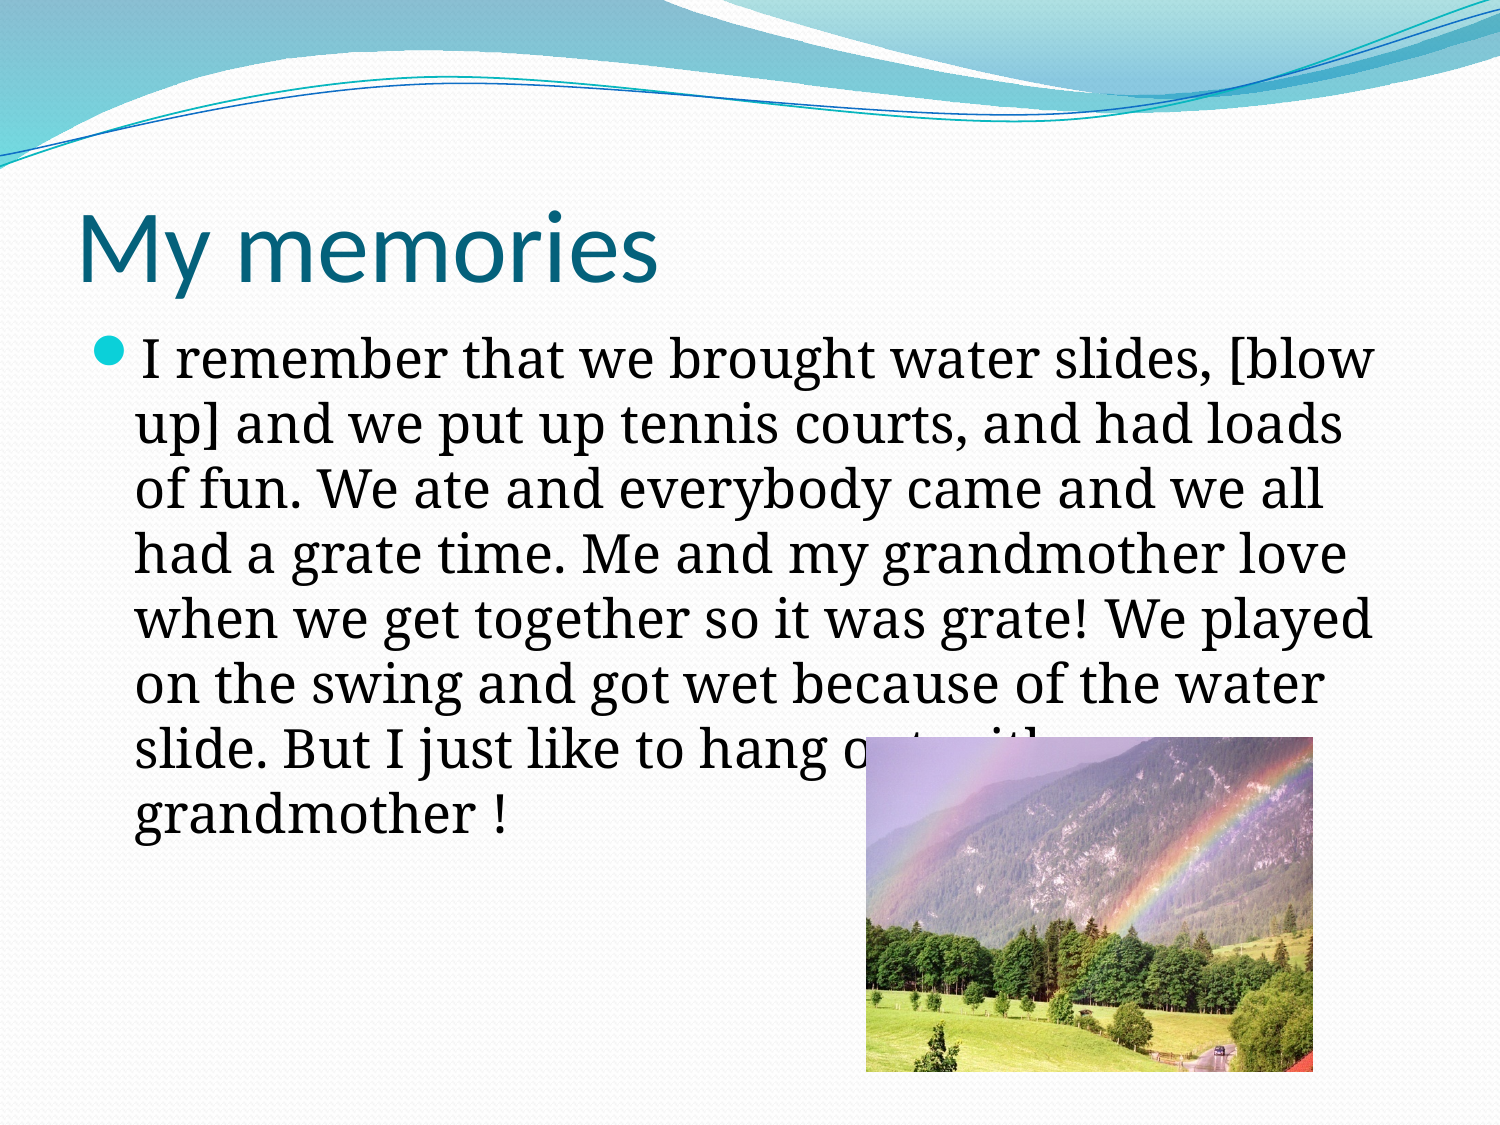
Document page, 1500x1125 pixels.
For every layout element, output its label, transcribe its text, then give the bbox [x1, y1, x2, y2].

title My memories [75, 115, 1425, 303]
list I remember that we brought water slides, [blow up] and we put up tennis courts, and had loads of fun. We ate and everybody came and we all had a grate time. Me and my grandmother love when we get together so it was grate! We played on the swing and got wet because of the water slide. But I just like to hang out with my grandmother ! [75, 317, 1425, 1038]
picture [866, 737, 1313, 1073]
